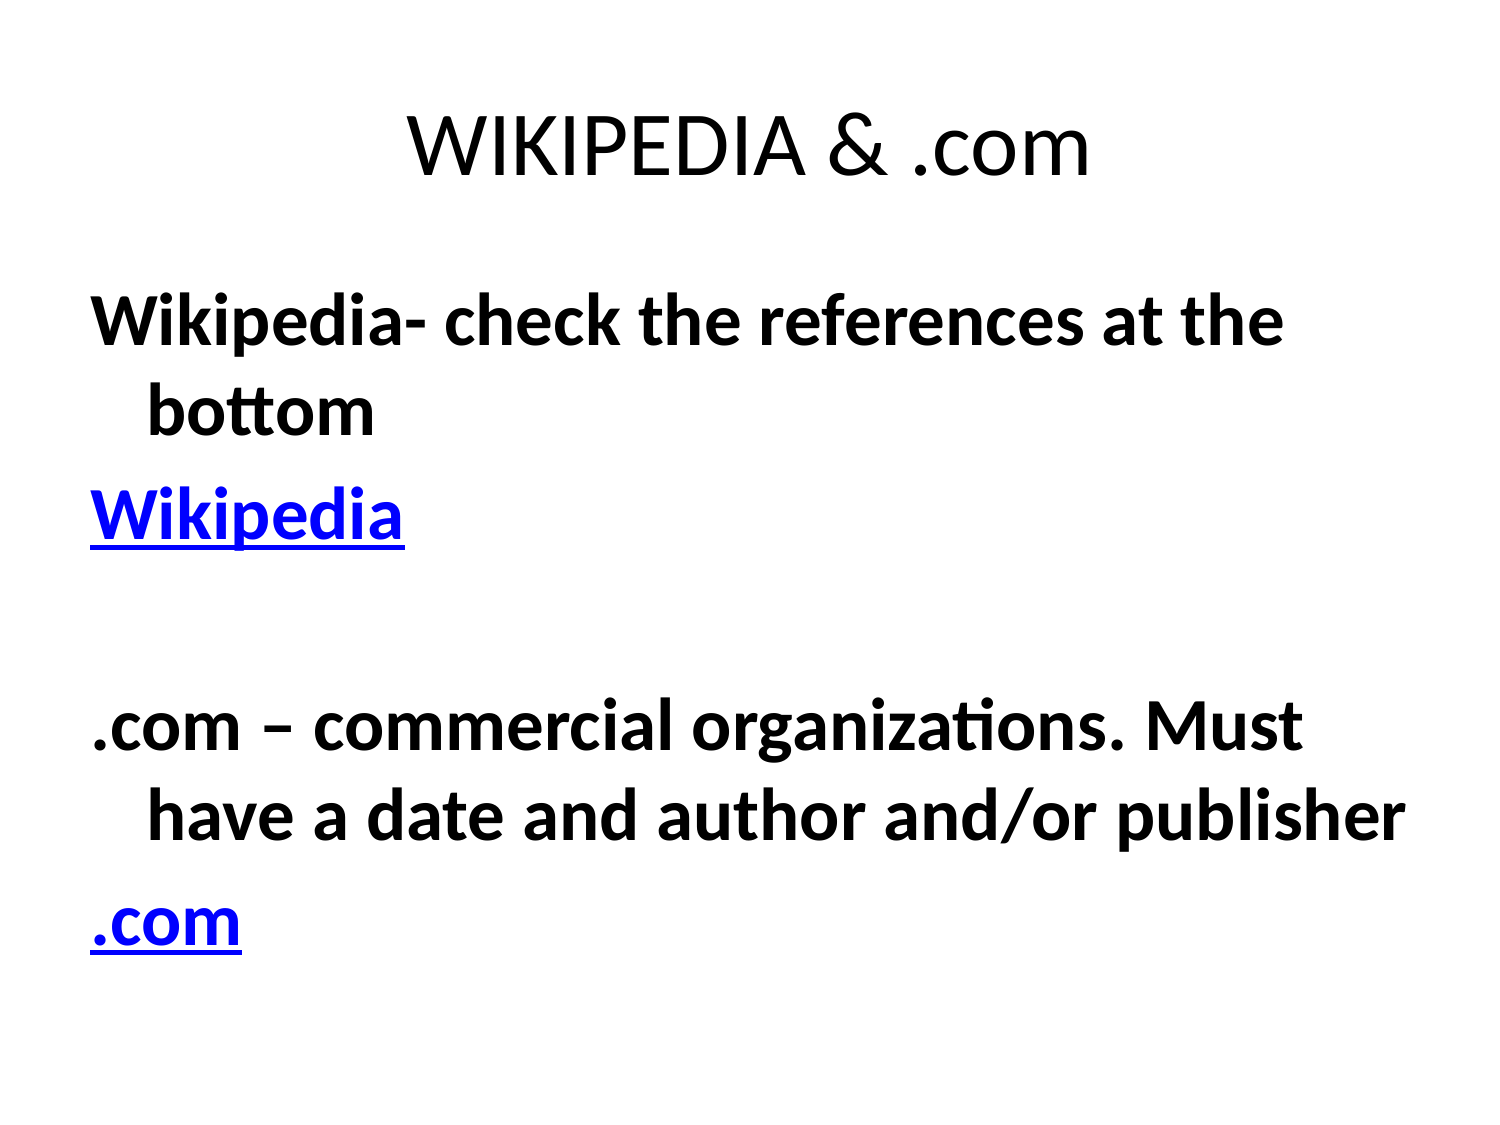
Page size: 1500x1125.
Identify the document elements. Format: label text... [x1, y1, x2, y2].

list Wikipedia- check the references at the bottom Wikipedia .com – commercial organizations. Must have a date and author and/or publisher .com [75, 262, 1425, 1005]
title WIKIPEDIA & .com [75, 45, 1425, 233]
